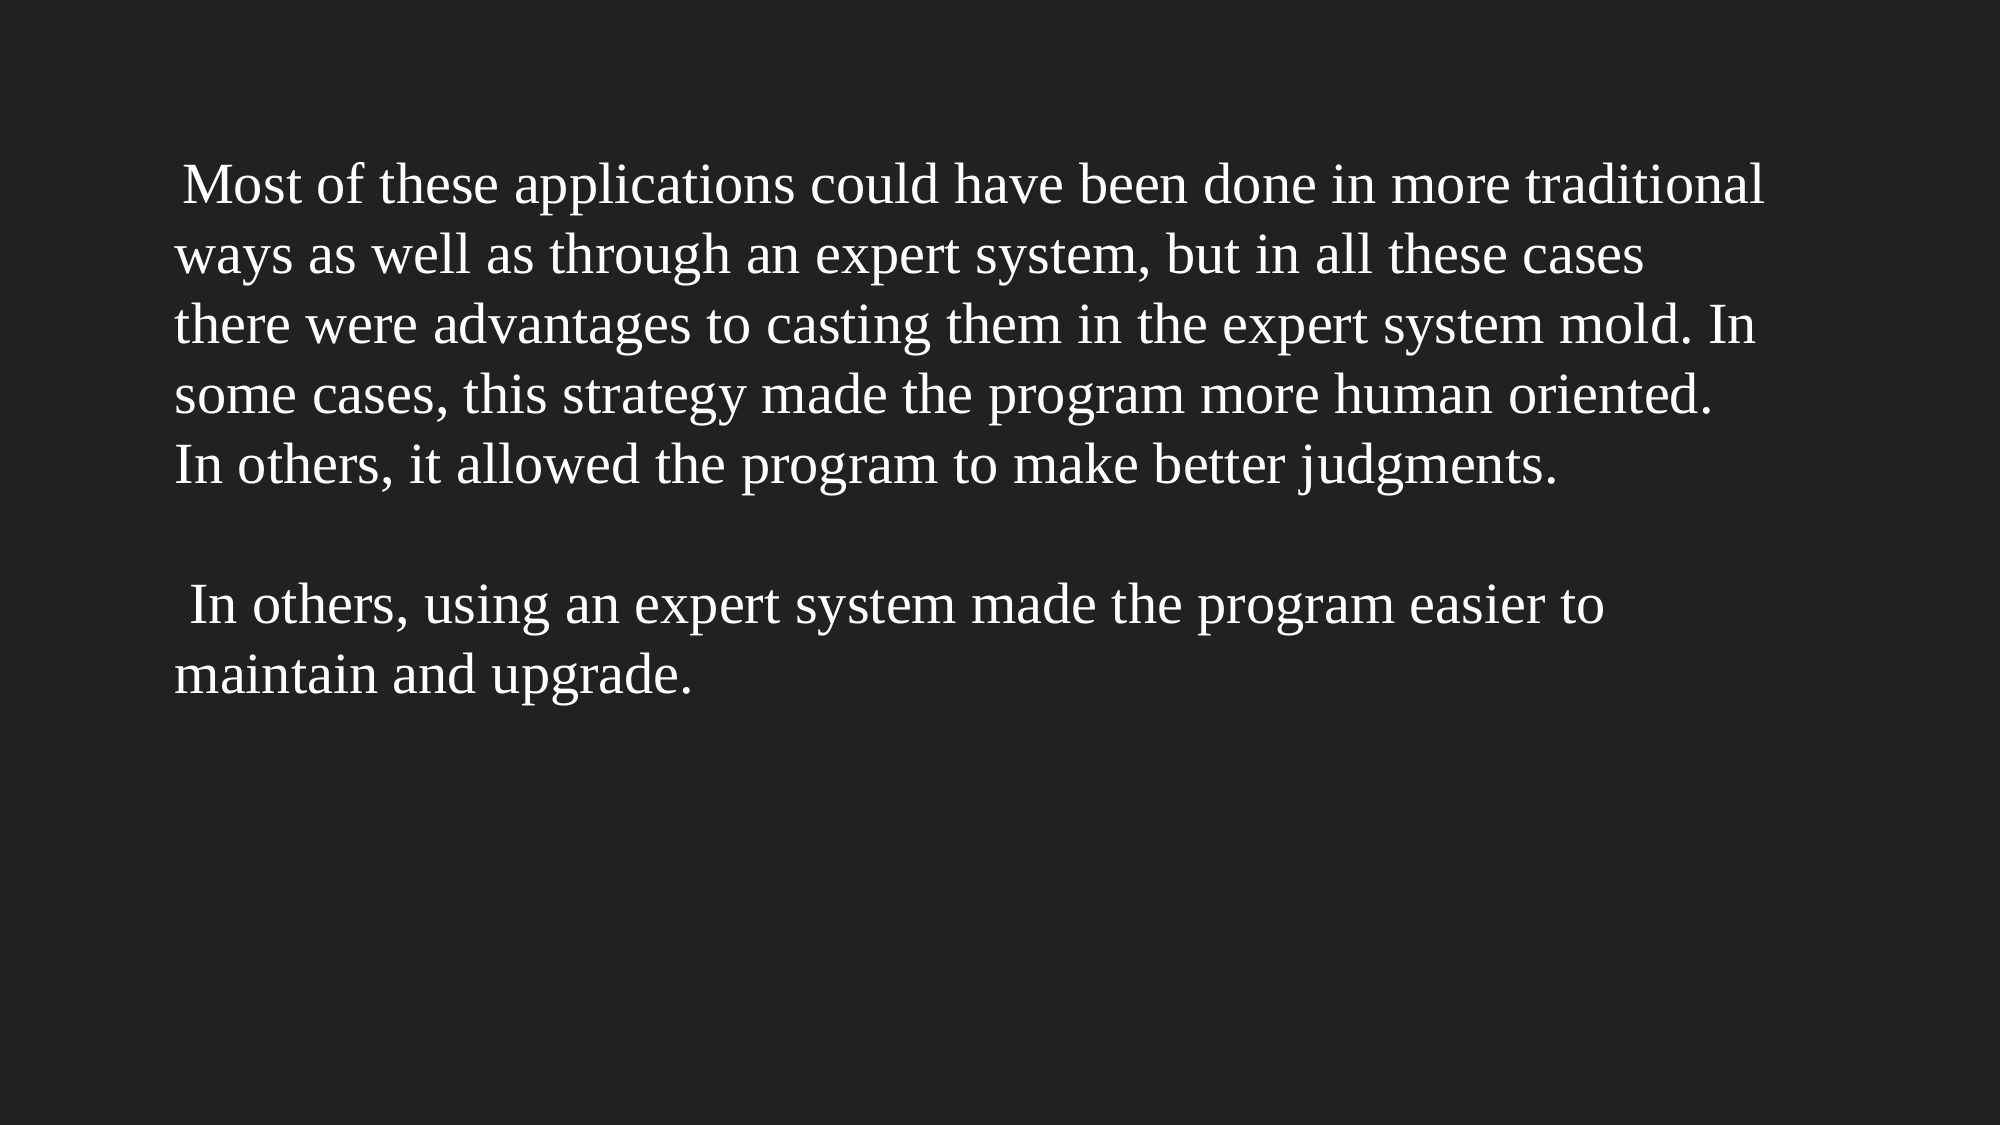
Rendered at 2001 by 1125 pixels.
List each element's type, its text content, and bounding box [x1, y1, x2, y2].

text_box Most of these applications could have been done in more traditional ways as well as through an expert system, but in all these cases there were advantages to casting them in the expert system mold. In some cases, this strategy made the program more human oriented. In others, it allowed the program to make better judgments. In others, using an expert system made the program easier to maintain and upgrade. [160, 137, 1786, 713]
